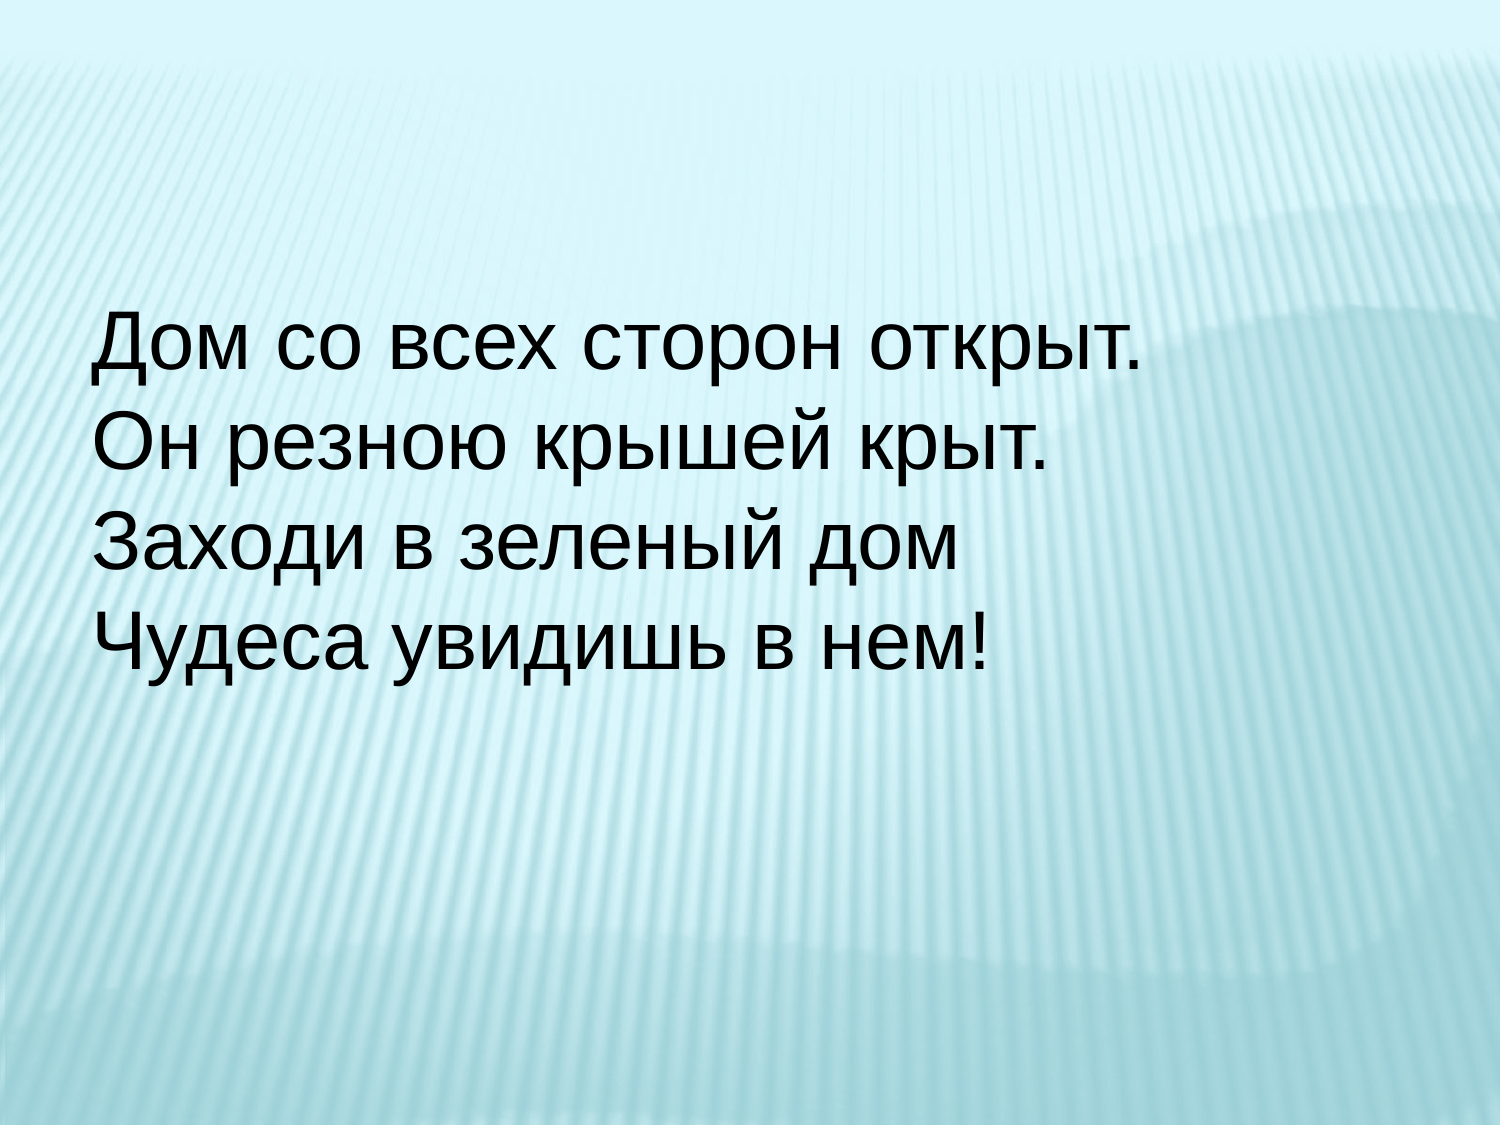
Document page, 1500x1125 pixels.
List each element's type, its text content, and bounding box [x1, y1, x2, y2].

text_box Дом со всех сторон открыт. Он резною крышей крыт. Заходи в зеленый дом Чудеса увидишь в нем! [76, 278, 1424, 694]
